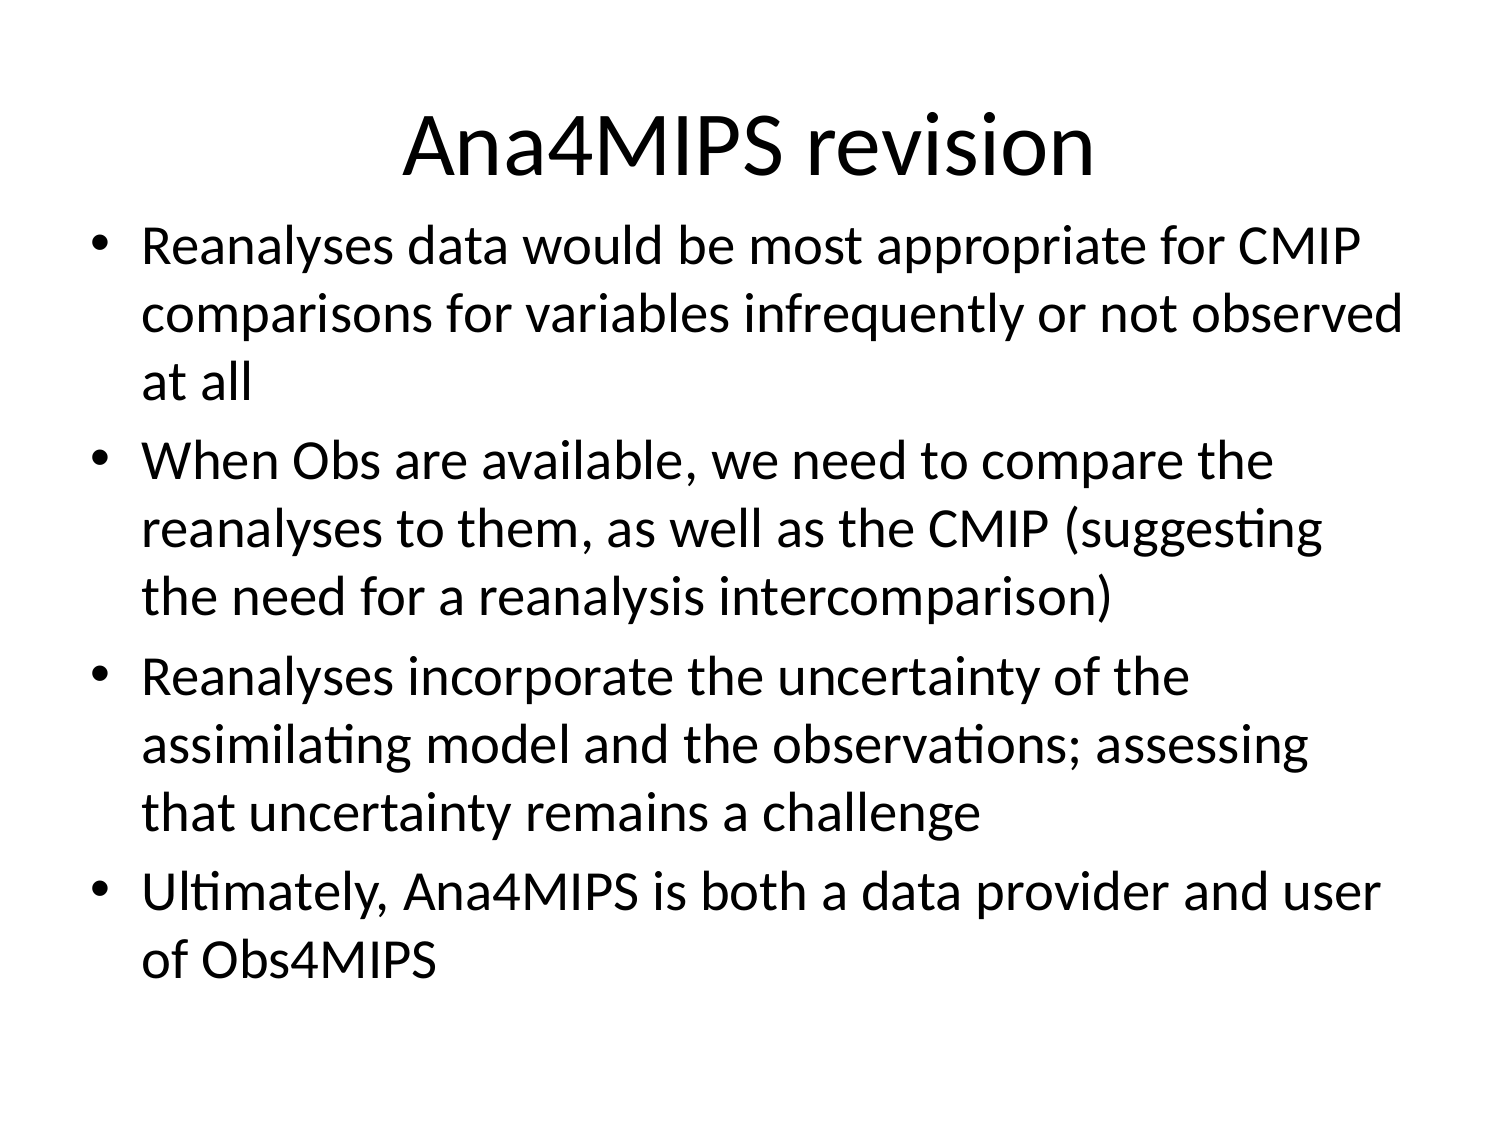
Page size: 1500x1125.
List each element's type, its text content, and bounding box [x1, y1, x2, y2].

list Reanalyses data would be most appropriate for CMIP comparisons for variables infrequently or not observed at all When Obs are available, we need to compare the reanalyses to them, as well as the CMIP (suggesting the need for a reanalysis intercomparison) Reanalyses incorporate the uncertainty of the assimilating model and the observations; assessing that uncertainty remains a challenge Ultimately, Ana4MIPS is both a data provider and user of Obs4MIPS [75, 200, 1425, 1005]
title Ana4MIPS revision [75, 45, 1425, 200]
